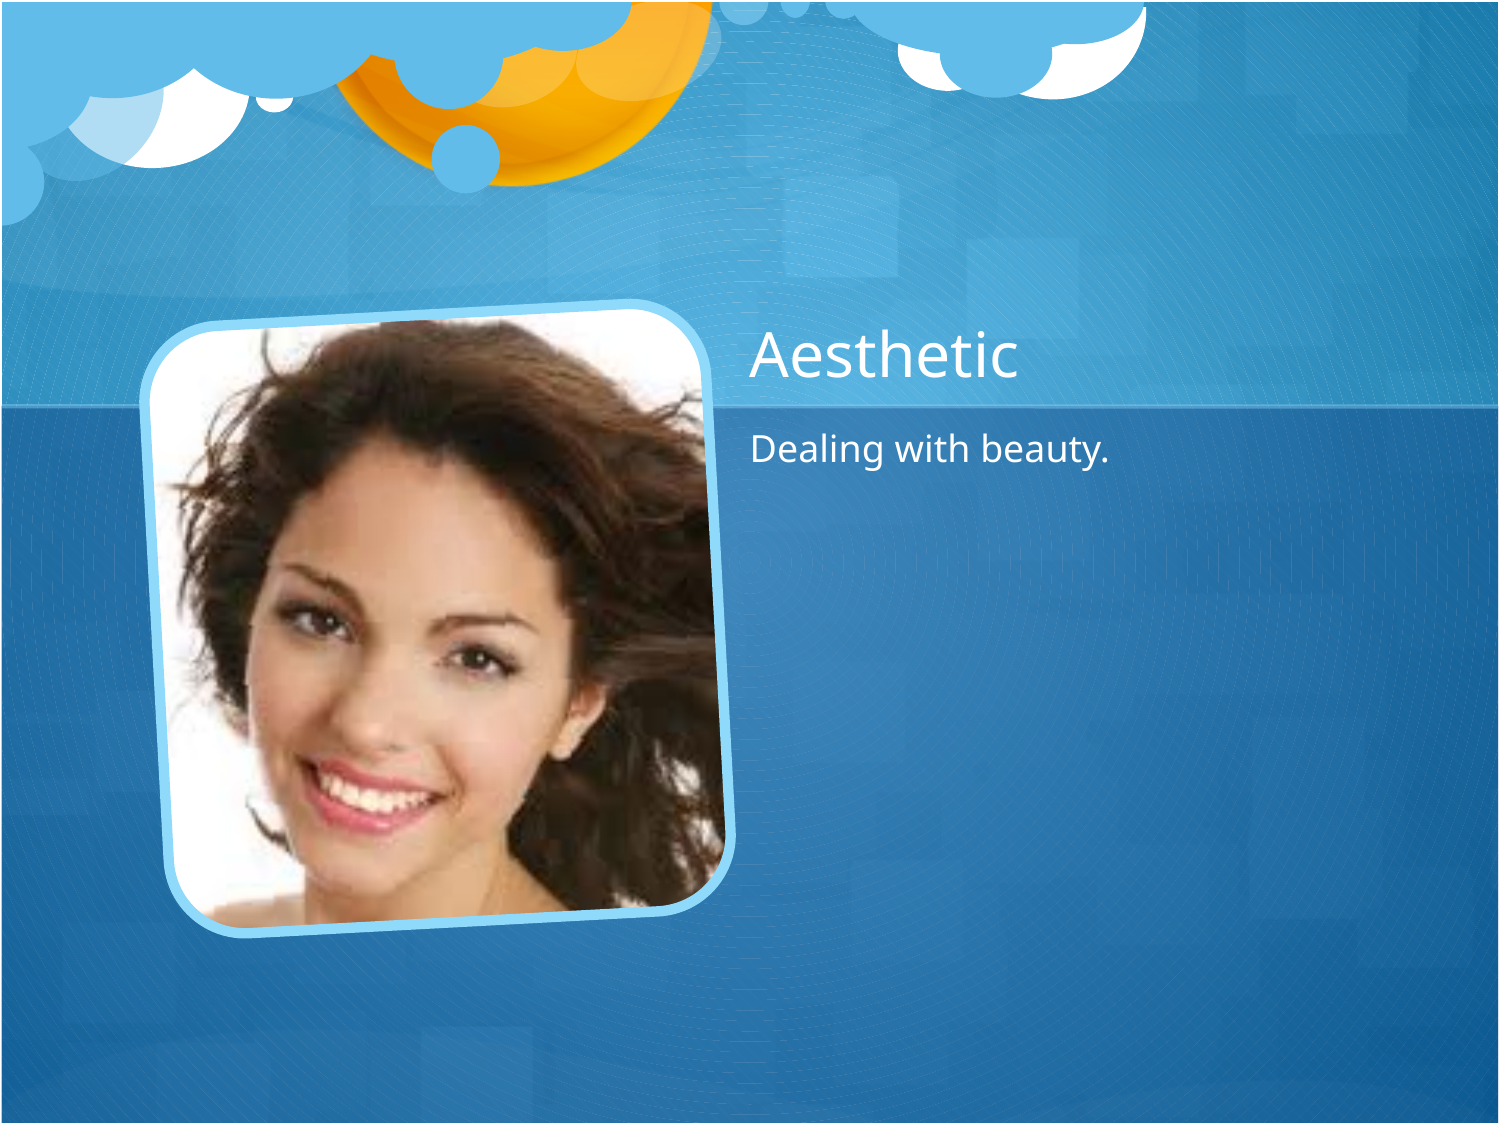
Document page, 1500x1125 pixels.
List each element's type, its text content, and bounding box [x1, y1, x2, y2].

title Aesthetic [734, 162, 1383, 398]
list Dealing with beauty. [734, 417, 1383, 1025]
picture [2, 2, 1498, 1123]
